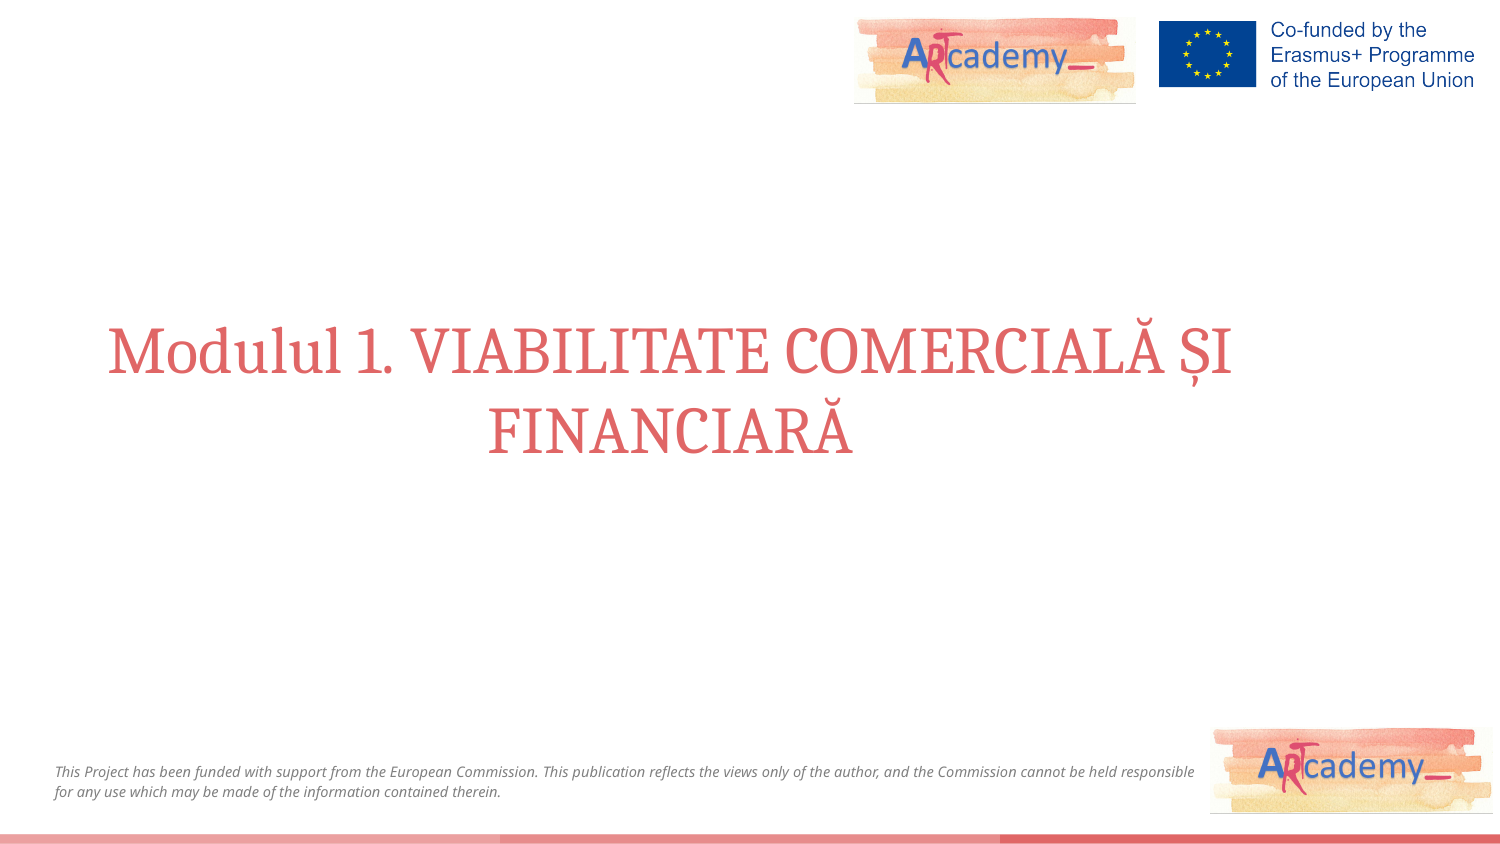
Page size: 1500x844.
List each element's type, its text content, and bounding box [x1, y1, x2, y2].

picture [854, 0, 1137, 134]
picture [1210, 709, 1493, 844]
text_box This Project has been funded with support from the European Commission. This publication reflects the views only of the author, and the Commission cannot be held responsible for any use which may be made of the information contained therein. [39, 754, 1205, 799]
picture [1158, 21, 1474, 91]
title Modulul 1. VIABILITATE COMERCIALĂ ŞI FINANCIARĂ [77, 292, 1265, 553]
